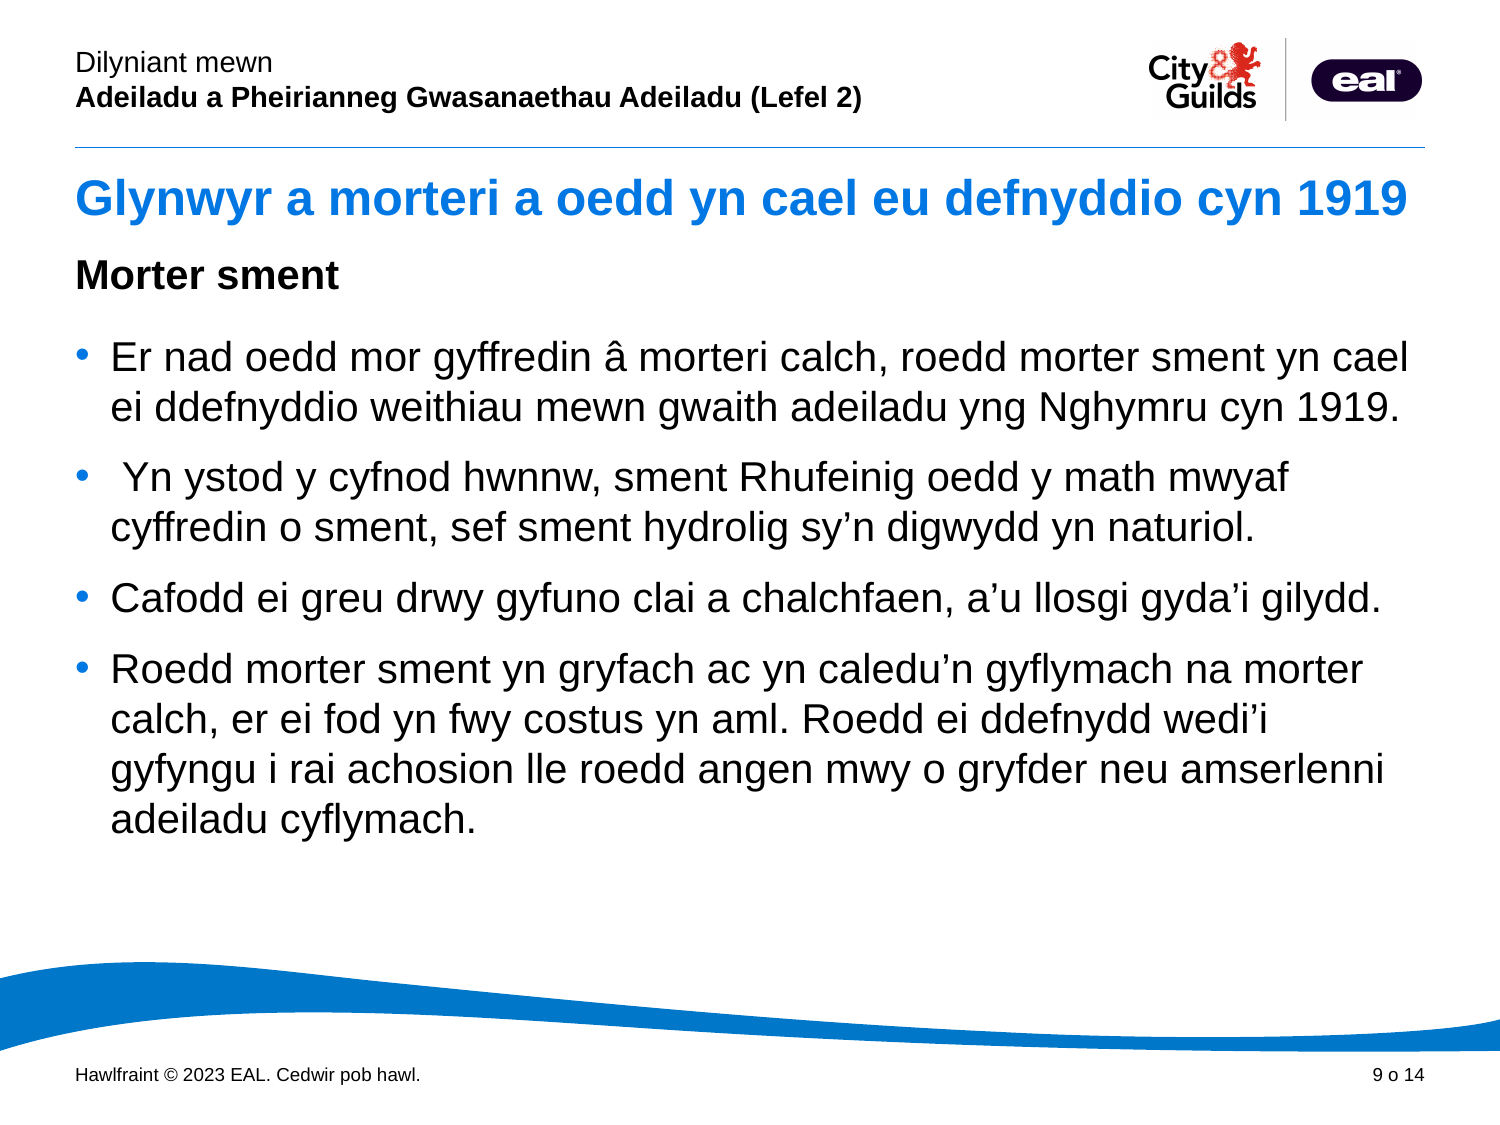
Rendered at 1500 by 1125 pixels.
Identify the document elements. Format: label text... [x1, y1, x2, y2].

picture [1149, 38, 1422, 121]
title Glynwyr a morteri a oedd yn cael eu defnyddio cyn 1919 [74, 165, 1426, 229]
list Morter sment Er nad oedd mor gyffredin â morteri calch, roedd morter sment yn cael ei ddefnyddio weithiau mewn gwaith adeiladu yng Nghymru cyn 1919. Yn ystod y cyfnod hwnnw, sment Rhufeinig oedd y math mwyaf cyffredin o sment, sef sment hydrolig sy’n digwydd yn naturiol. Cafodd ei greu drwy gyfuno clai a chalchfaen, a’u llosgi gyda’i gilydd. Roedd morter sment yn gryfach ac yn caledu’n gyflymach na morter calch, er ei fod yn fwy costus yn aml. Roedd ei ddefnydd wedi’i gyfyngu i rai achosion lle roedd angen mwy o gryfder neu amserlenni adeiladu cyflymach. [74, 247, 1426, 946]
